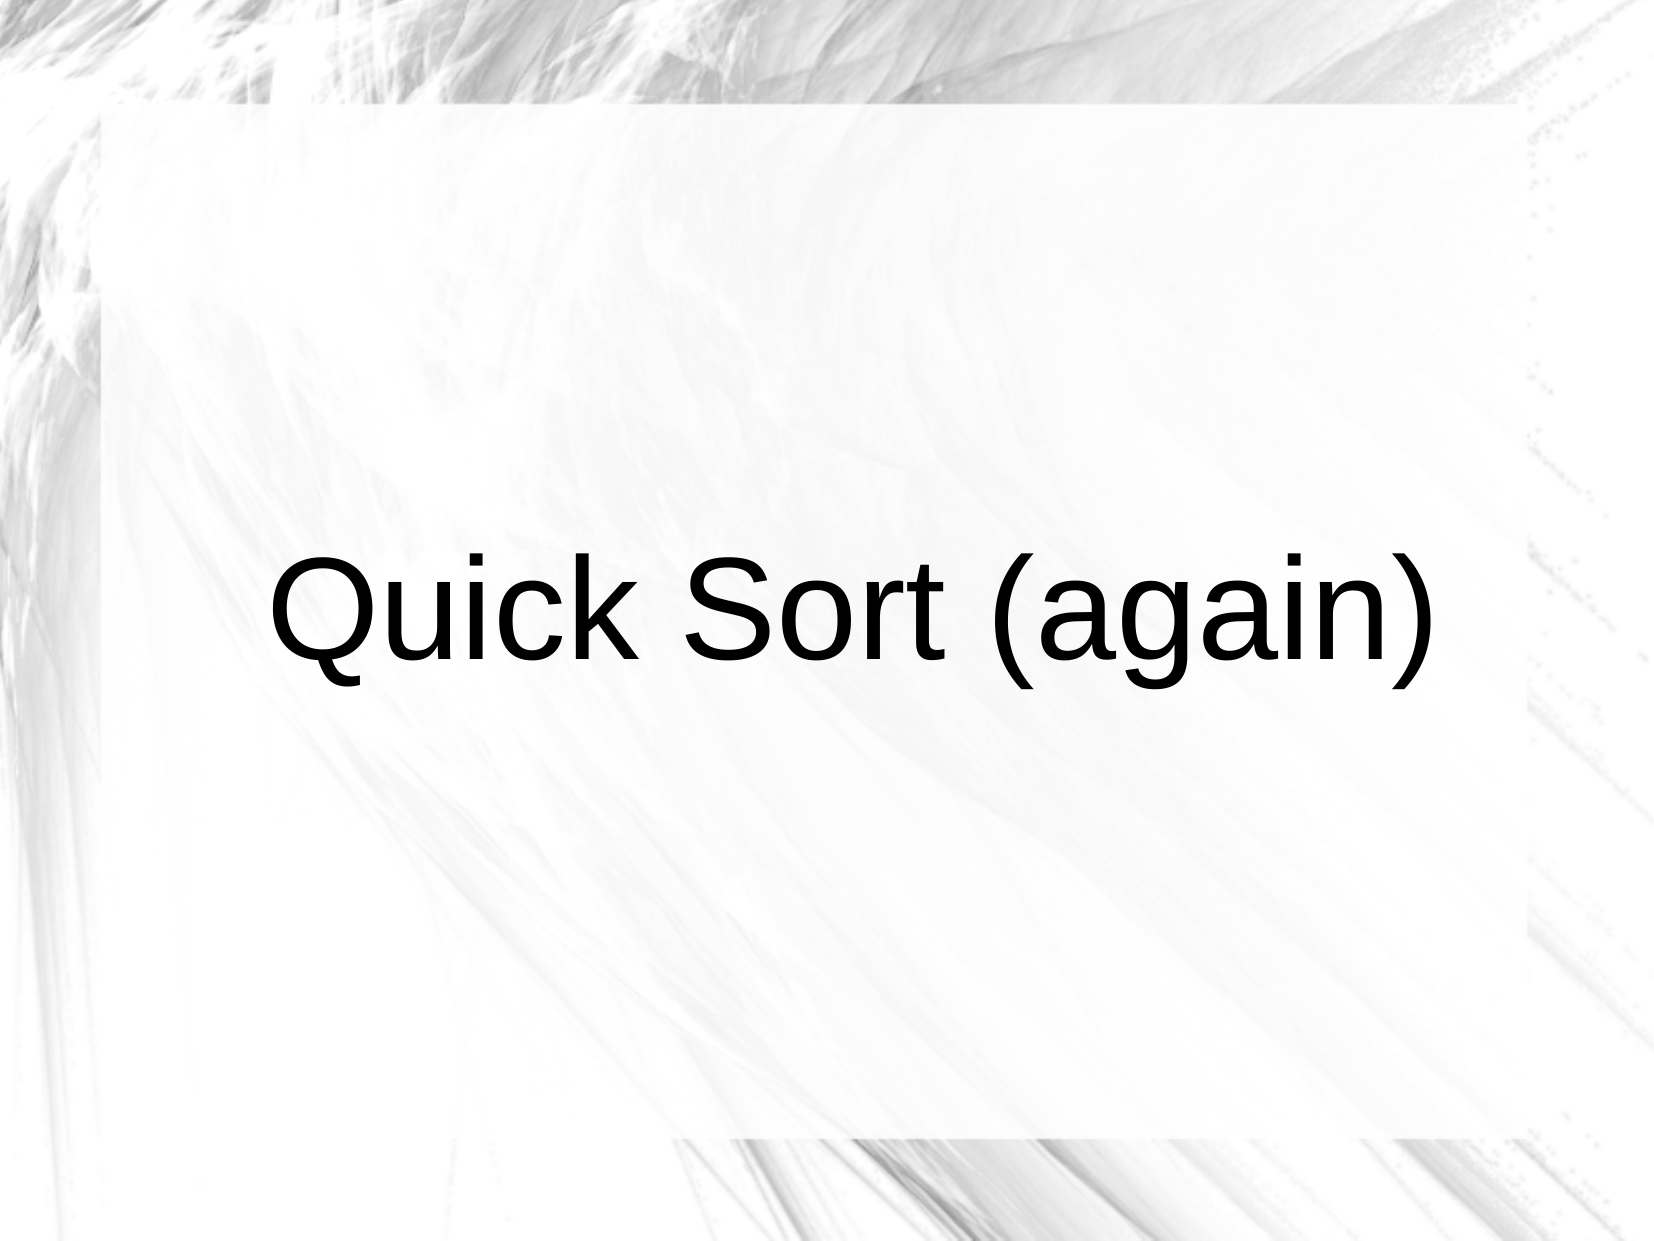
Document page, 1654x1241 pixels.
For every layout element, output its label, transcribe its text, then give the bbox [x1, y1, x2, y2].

picture [0, 0, 1654, 1241]
list Quick Sort (again) [118, 319, 1571, 1109]
